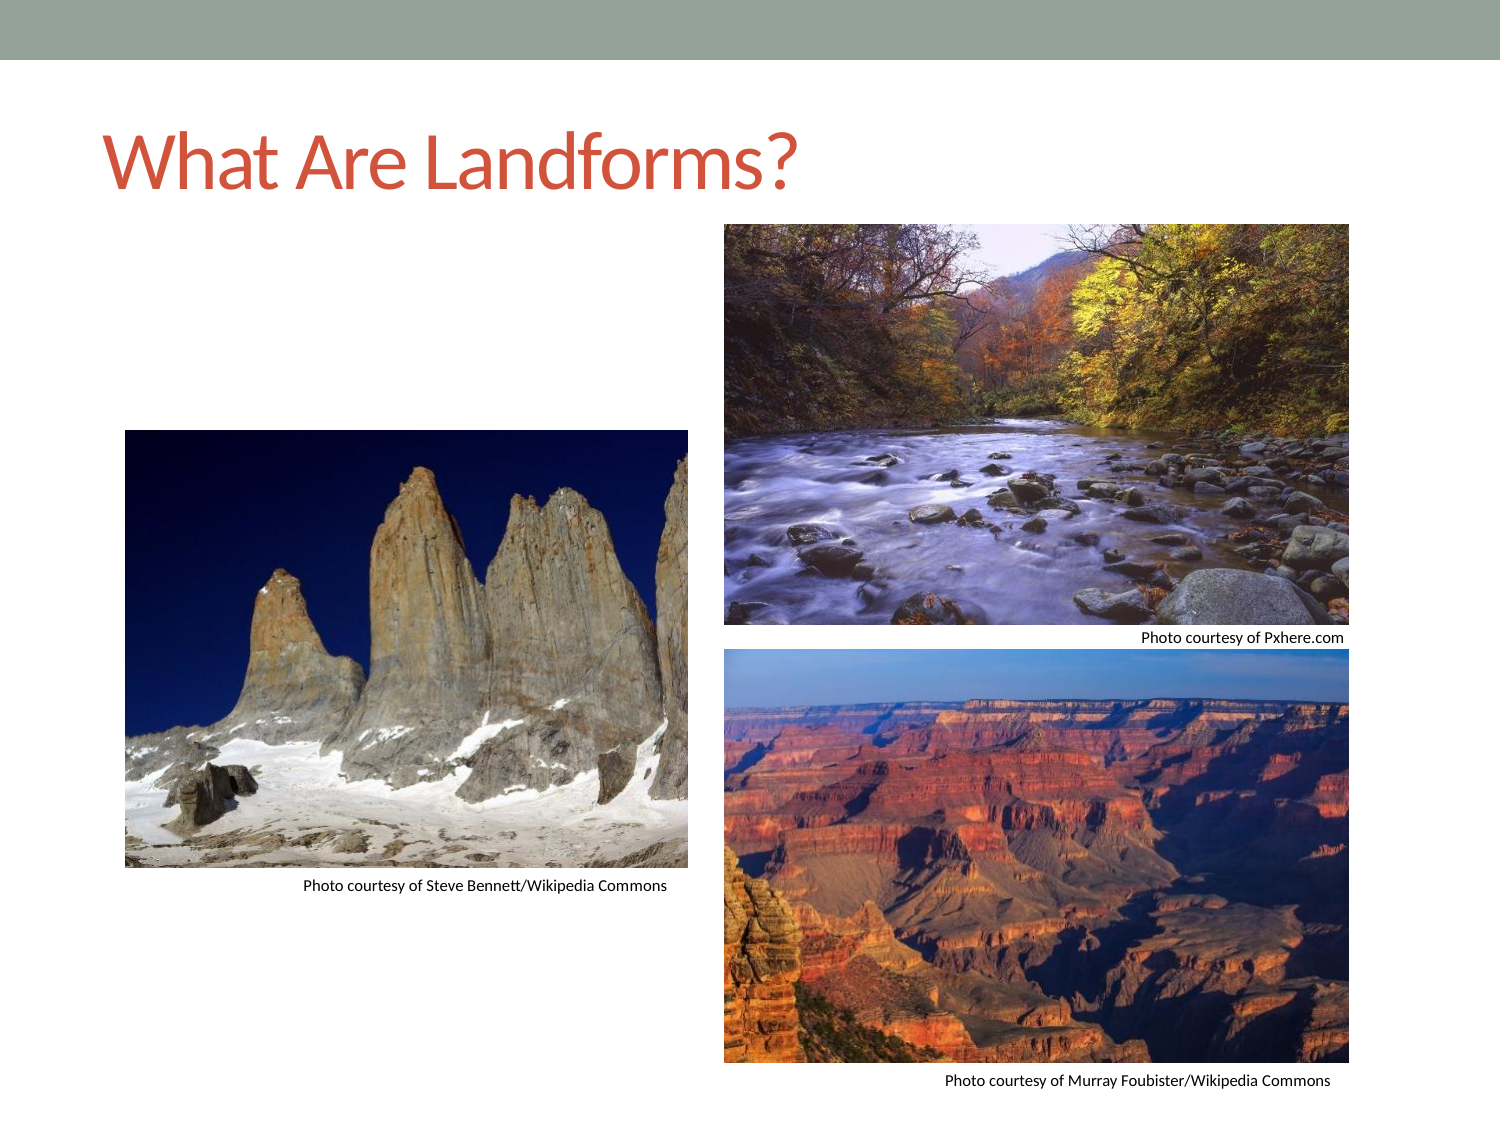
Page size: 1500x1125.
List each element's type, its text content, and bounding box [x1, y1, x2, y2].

picture [724, 648, 1349, 1063]
picture [724, 224, 1349, 626]
text_box Photo courtesy of Steve Bennett/Wikipedia Commons [288, 876, 683, 903]
title What Are Landforms? [87, 87, 1425, 225]
text_box Photo courtesy of Murray Foubister/Wikipedia Commons [930, 1073, 1347, 1098]
text_box Photo courtesy of Pxhere.com [1126, 619, 1360, 655]
picture [124, 429, 688, 869]
